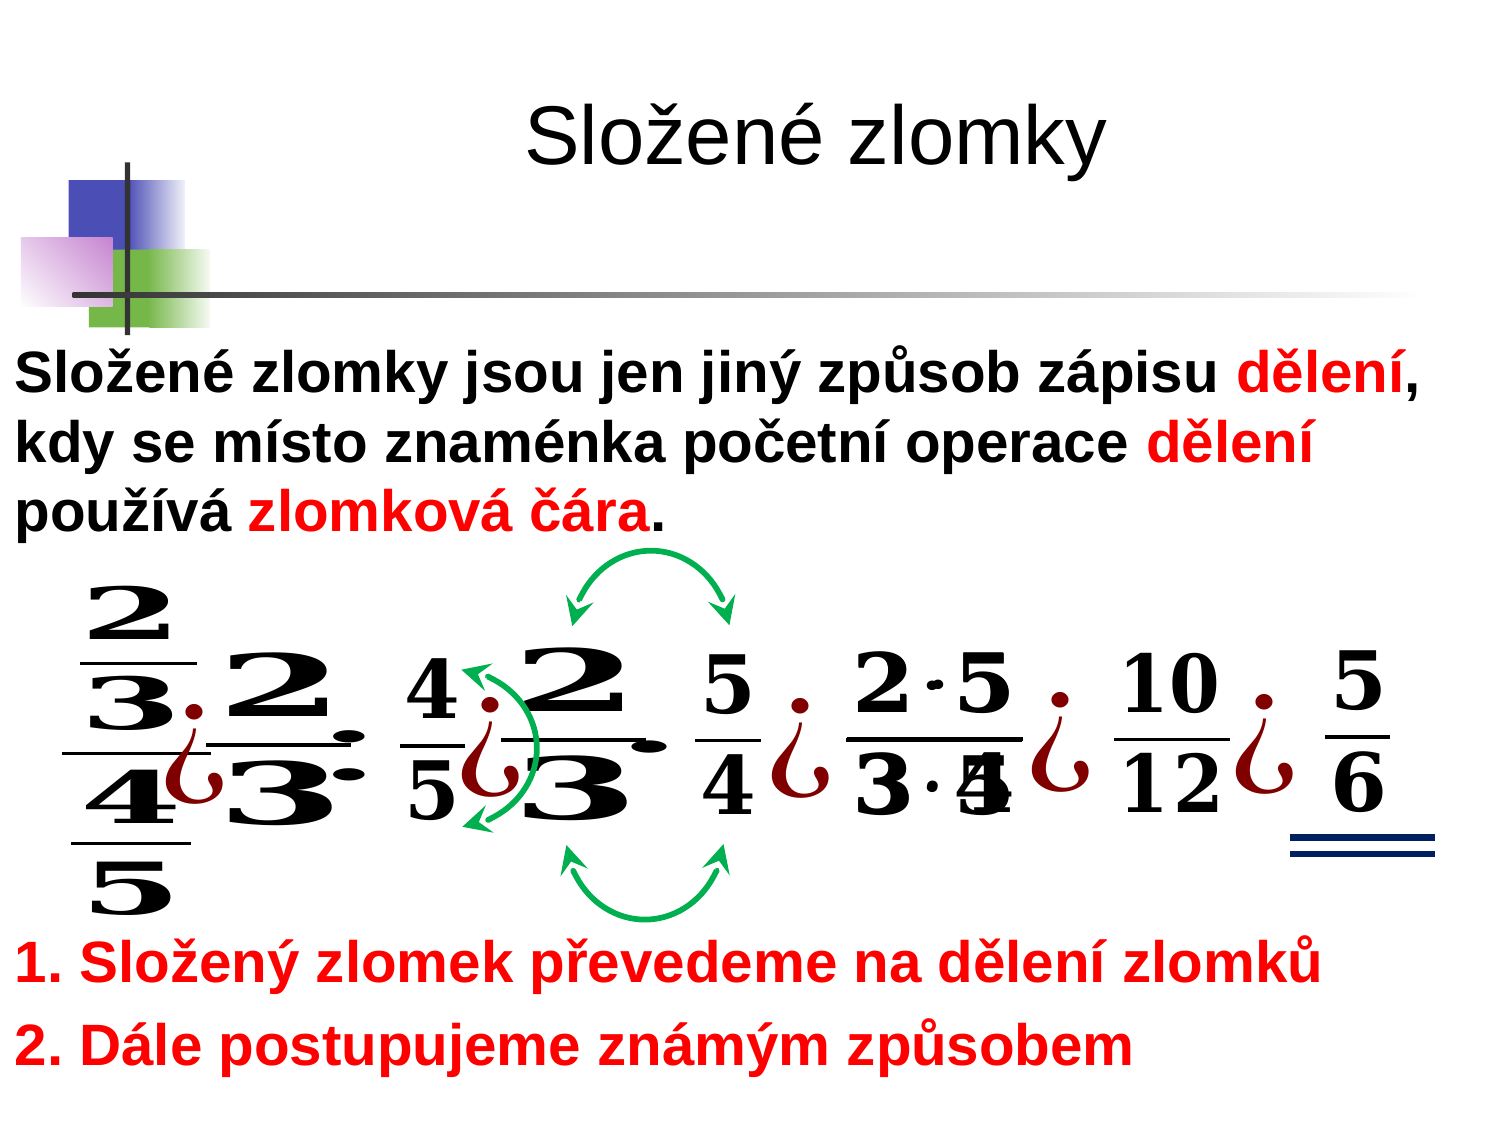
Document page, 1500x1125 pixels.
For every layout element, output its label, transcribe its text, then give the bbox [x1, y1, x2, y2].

text_box [451, 664, 537, 833]
text_box [566, 551, 735, 637]
text_box Složené zlomky [262, 74, 1370, 189]
text_box Složené zlomky jsou jen jiný způsob zápisu dělení, kdy se místo znaménka početní operace dělení používá zlomková čára. [0, 326, 1500, 551]
text_box [561, 833, 730, 920]
text_box 2. Dále postupujeme známým způsobem [0, 1003, 1500, 1081]
text_box 1. Složený zlomek převedeme na dělení zlomků [0, 921, 1500, 998]
